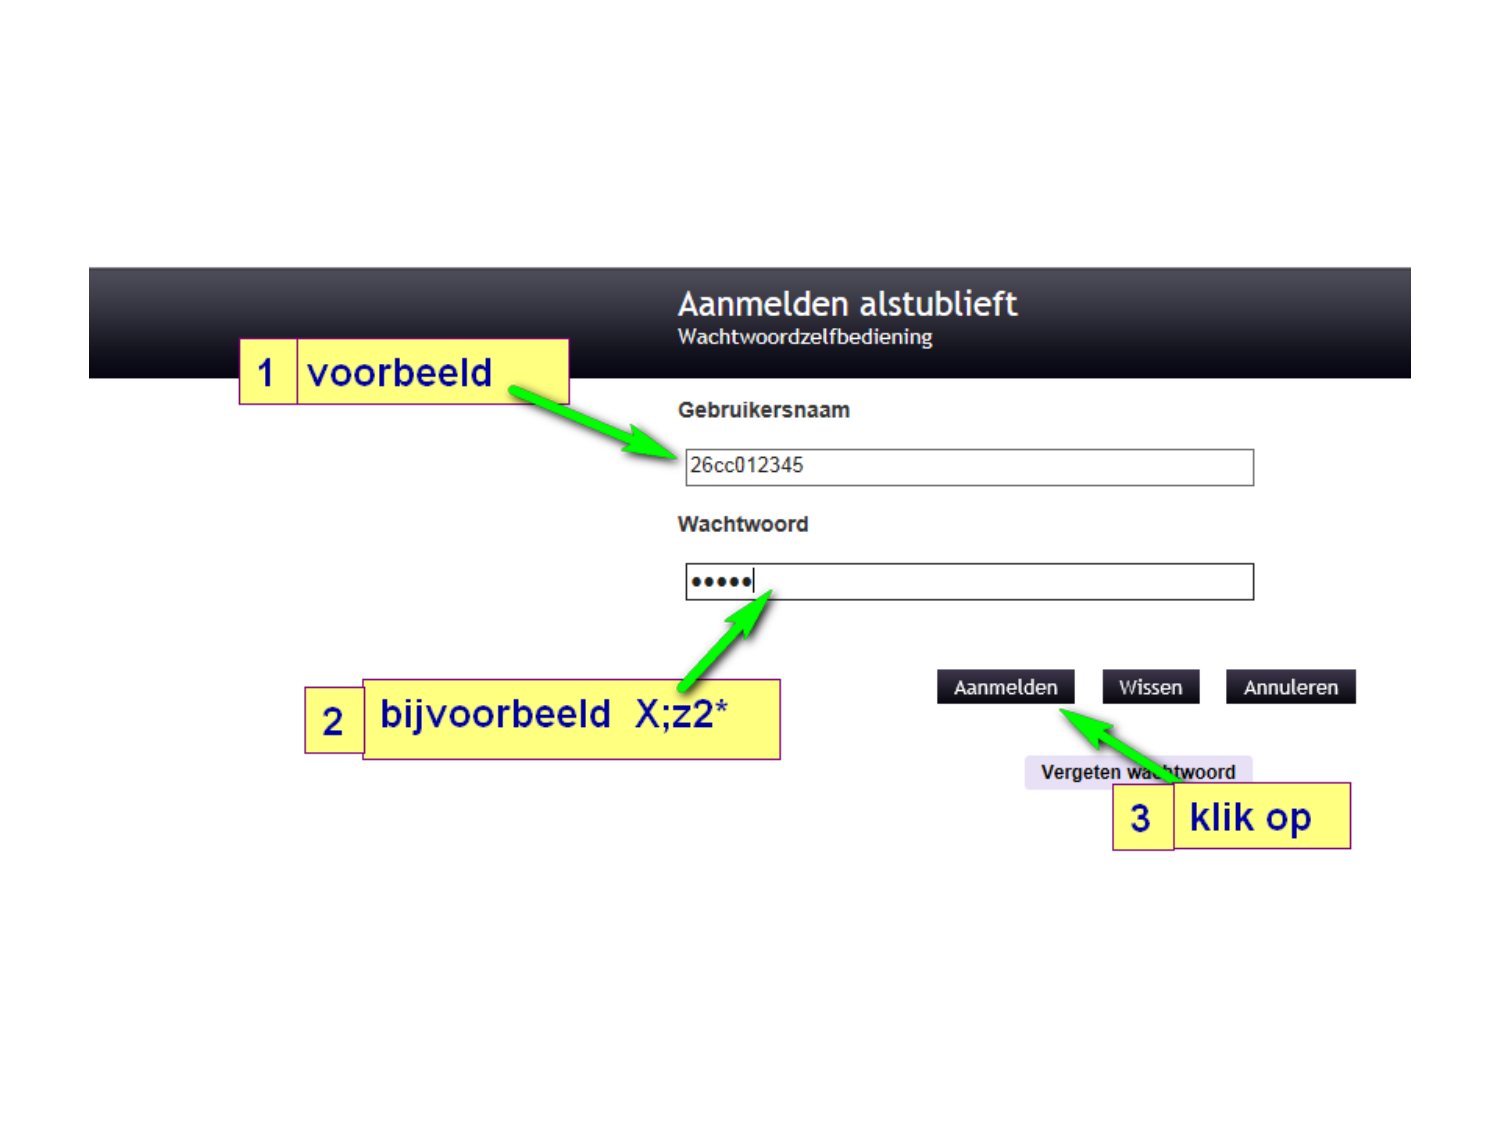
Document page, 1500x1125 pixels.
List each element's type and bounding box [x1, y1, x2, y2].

picture [88, 266, 1411, 859]
